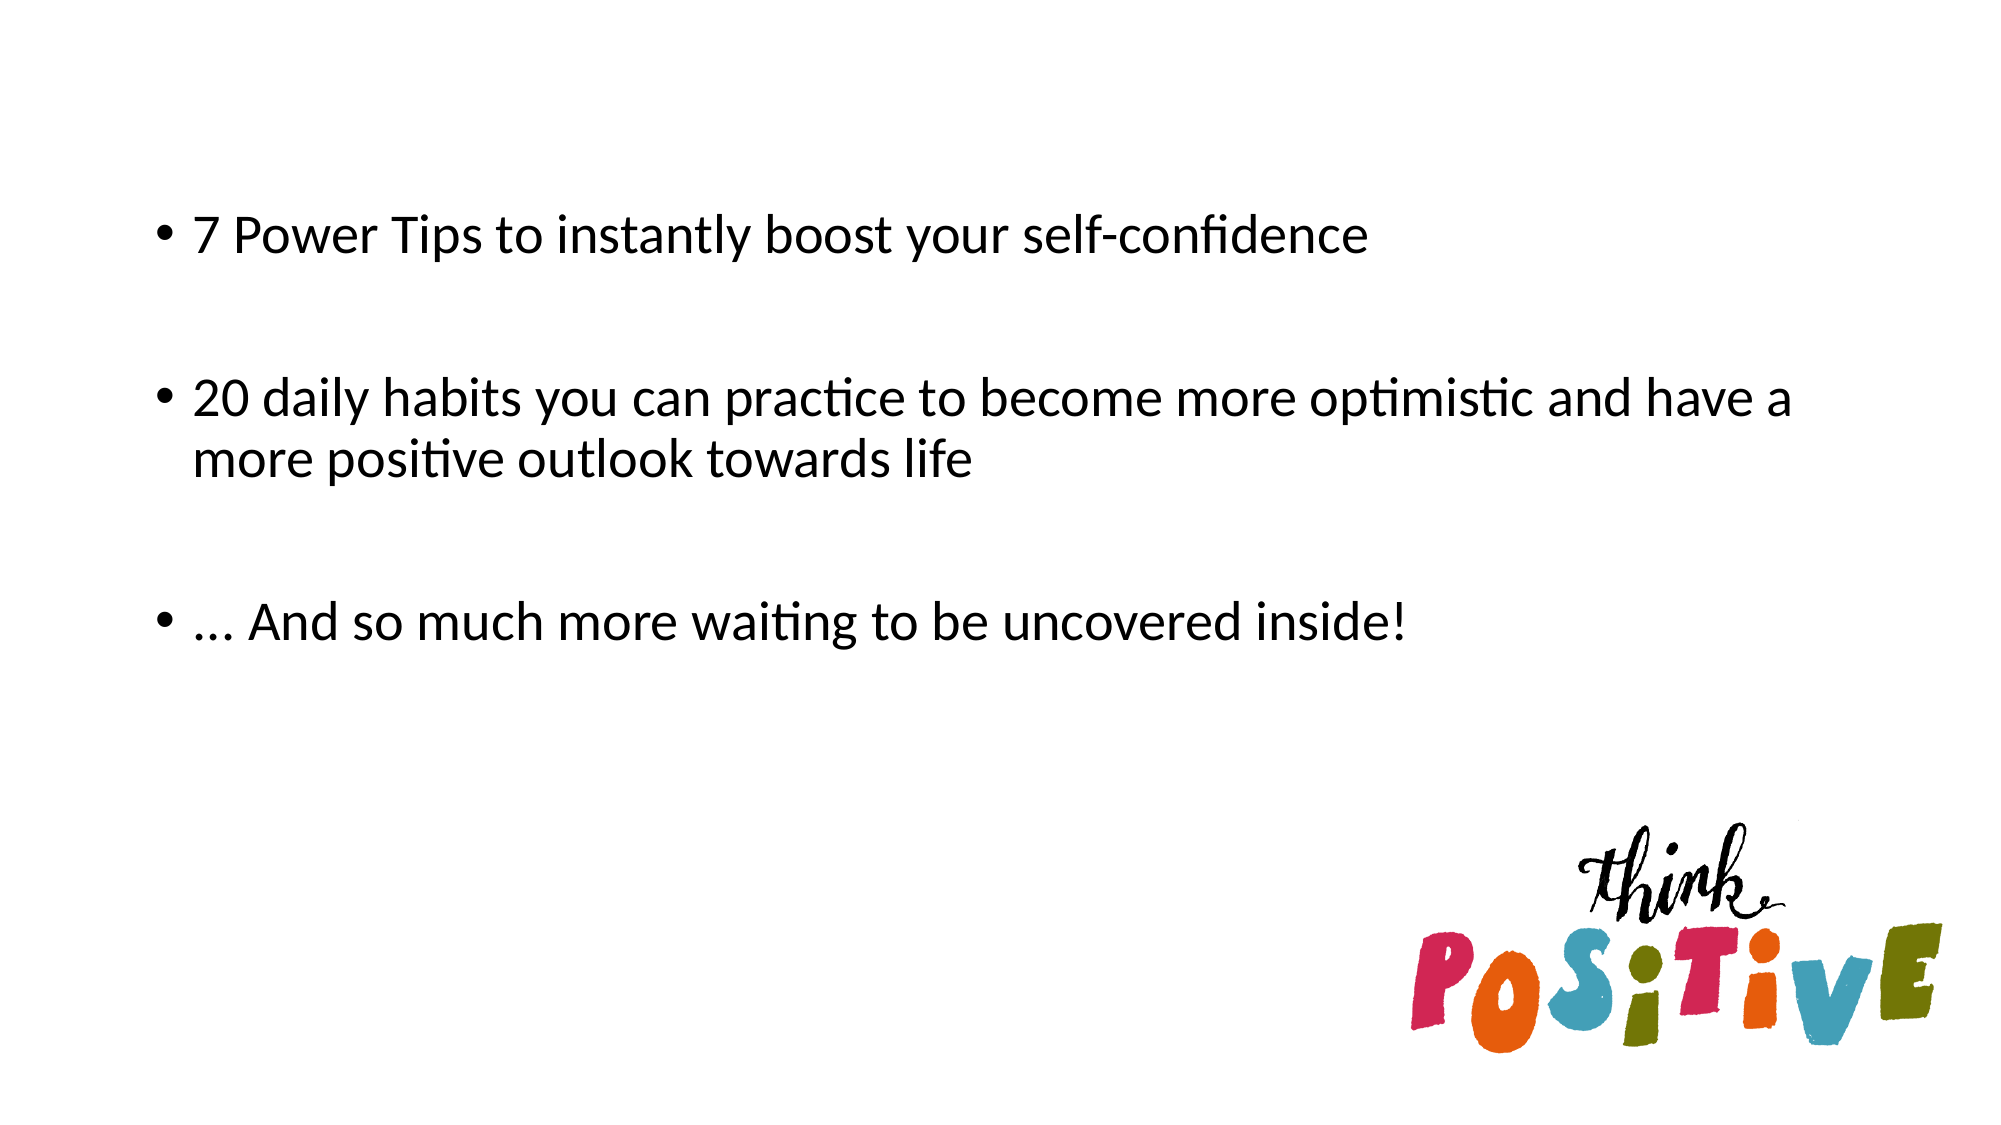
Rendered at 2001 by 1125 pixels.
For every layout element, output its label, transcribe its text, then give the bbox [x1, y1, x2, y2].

picture [1390, 732, 1943, 1091]
list 7 Power Tips to instantly boost your self-confidence 20 daily habits you can practice to become more optimistic and have a more positive outlook towards life ... And so much more waiting to be uncovered inside! [140, 197, 1866, 912]
